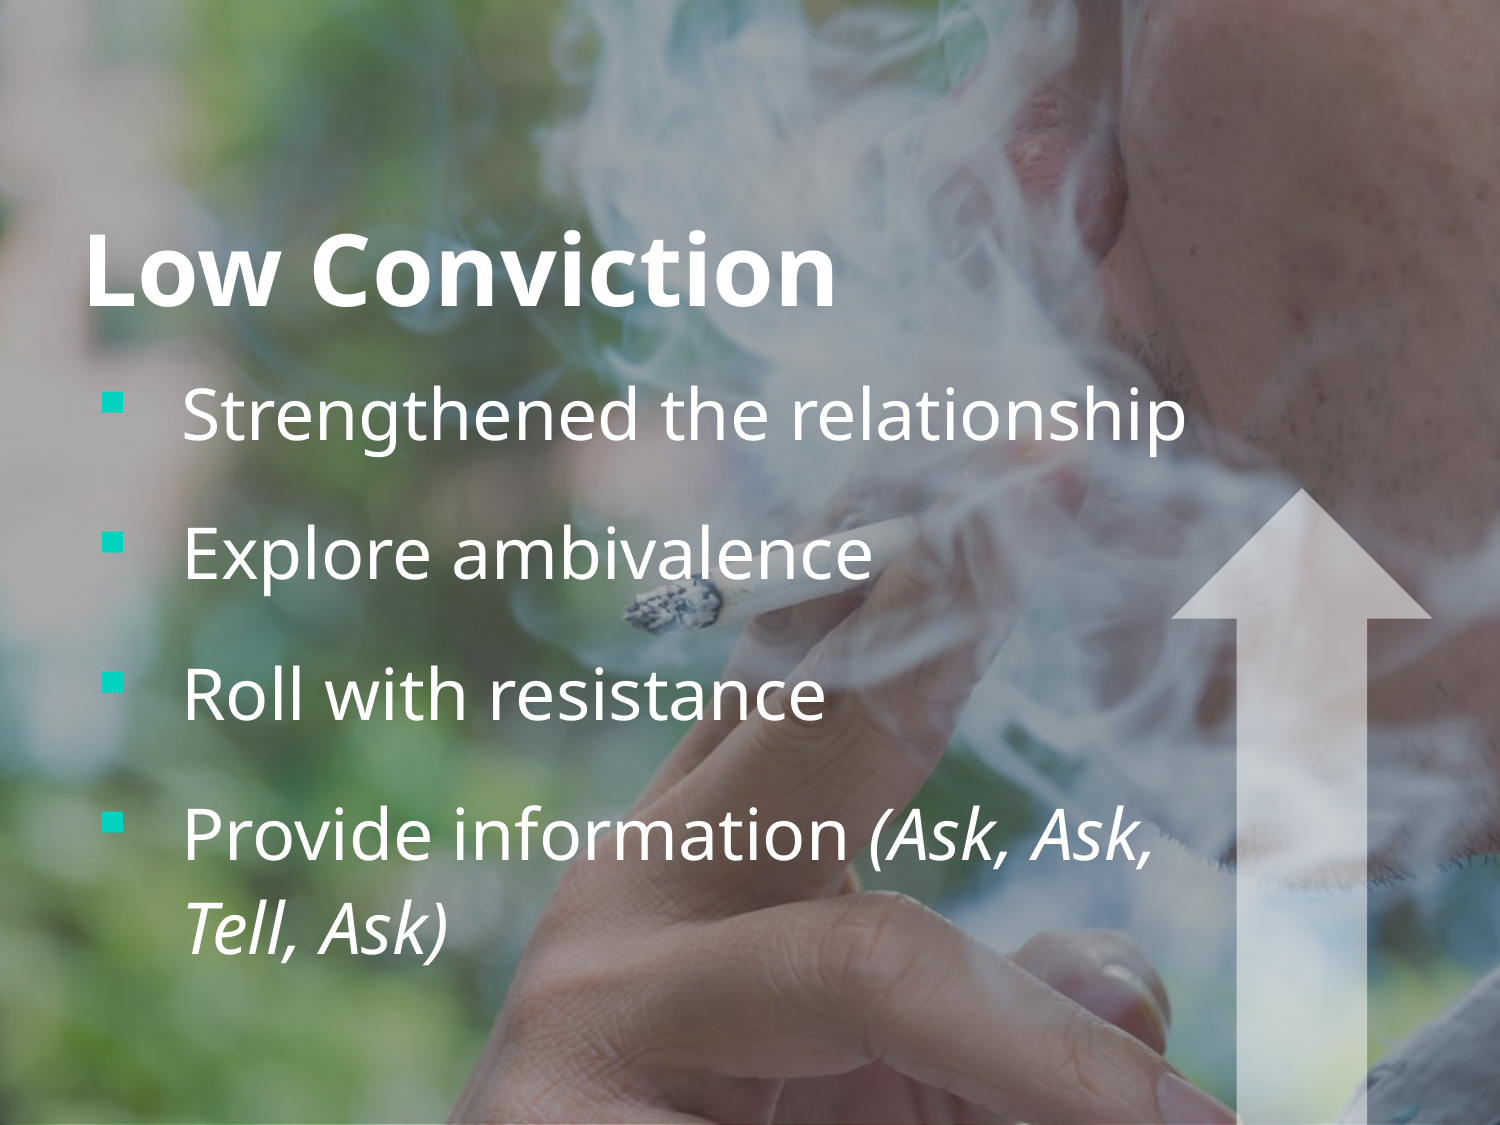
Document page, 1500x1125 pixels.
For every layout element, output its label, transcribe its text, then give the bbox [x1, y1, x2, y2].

text_box Strengthened the relationship Explore ambivalence Roll with resistance Provide information (Ask, Ask, Tell, Ask) [81, 352, 1250, 979]
text_box Low Conviction [81, 206, 1317, 327]
text_box [1168, 486, 1435, 1125]
